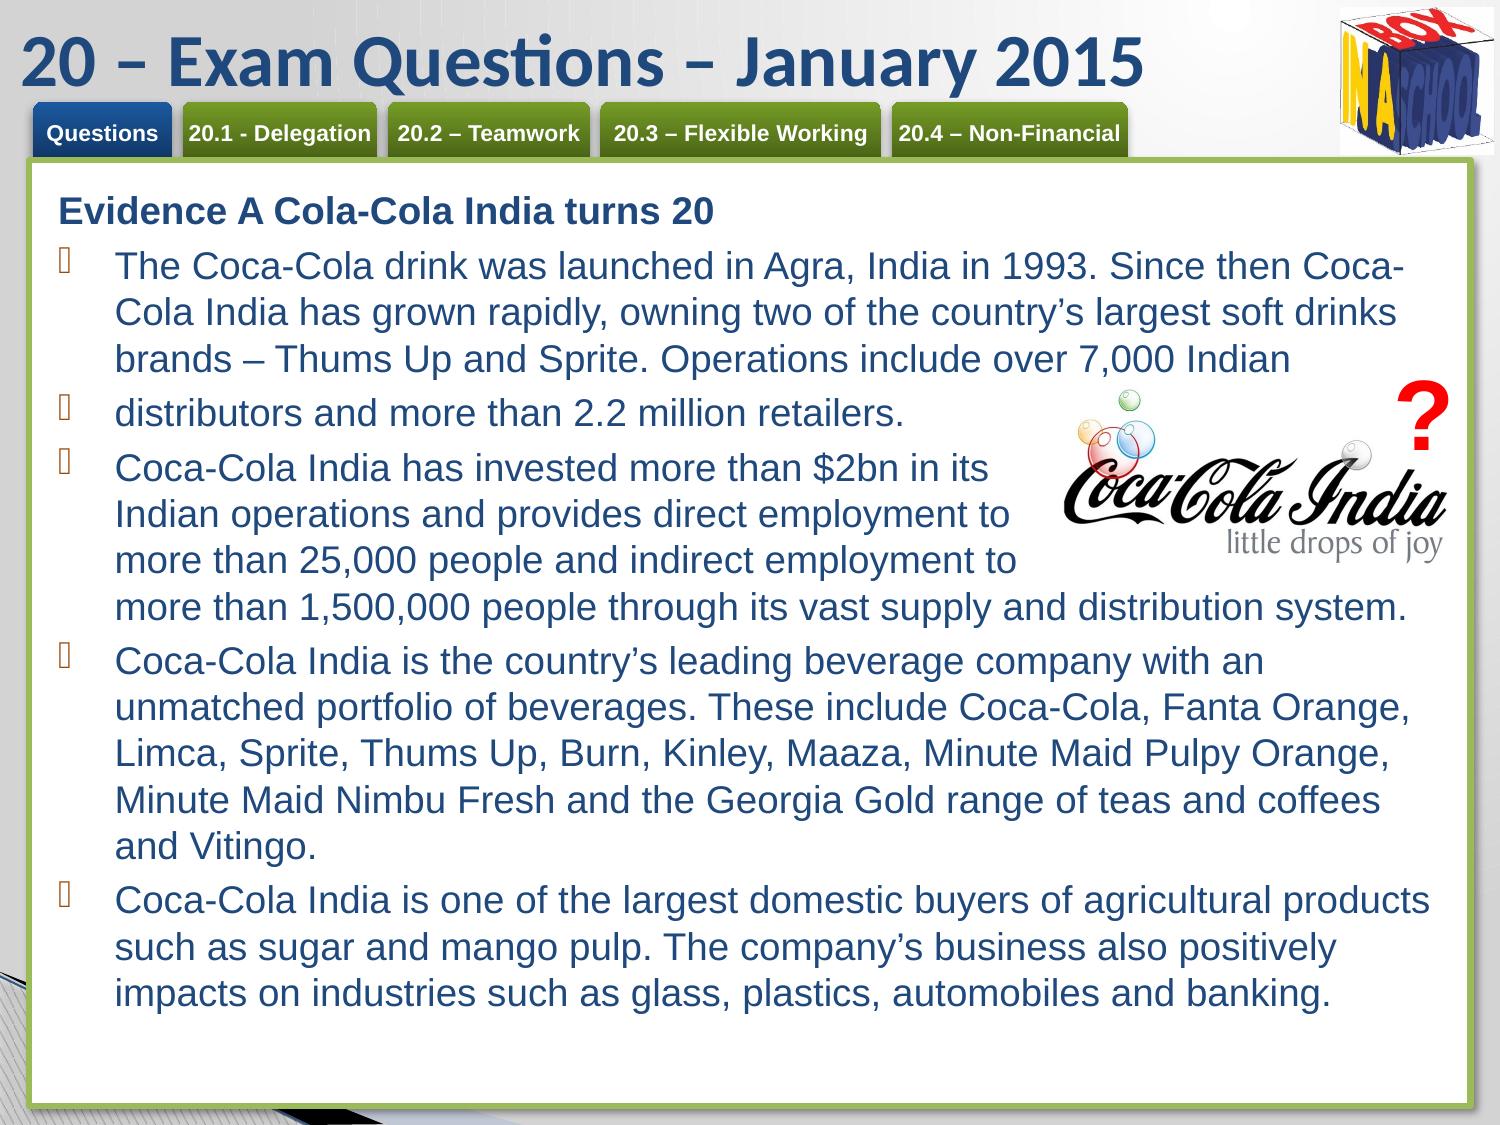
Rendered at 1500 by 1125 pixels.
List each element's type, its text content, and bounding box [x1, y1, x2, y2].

picture [281, 1114, 303, 1125]
text_box ? [1379, 343, 1470, 479]
text_box Evidence A Cola-Cola India turns 20 The Coca-Cola drink was launched in Agra, India in 1993. Since then Coca-Cola India has grown rapidly, owning two of the country’s largest soft drinks brands – Thums Up and Sprite. Operations include over 7,000 Indian distributors and more than 2.2 million retailers. Coca-Cola India has invested more than $2bn in its Indian operations and provides direct employment to more than 25,000 people and indirect employment to more than 1,500,000 people through its vast supply and distribution system. Coca-Cola India is the country’s leading beverage company with an unmatched portfolio of beverages. These include Coca-Cola, Fanta Orange, Limca, Sprite, Thums Up, Burn, Kinley, Maaza, Minute Maid Pulpy Orange, Minute Maid Nimbu Fresh and the Georgia Gold range of teas and coffees and Vitingo. Coca-Cola India is one of the largest domestic buyers of agricultural products such as sugar and mango pulp. The company’s business also positively impacts on industries such as glass, plastics, automobiles and banking. [43, 179, 1447, 1022]
title 20 – Exam Questions – January 2015 [5, 11, 1270, 102]
picture [1340, 7, 1495, 155]
picture [1039, 385, 1459, 565]
